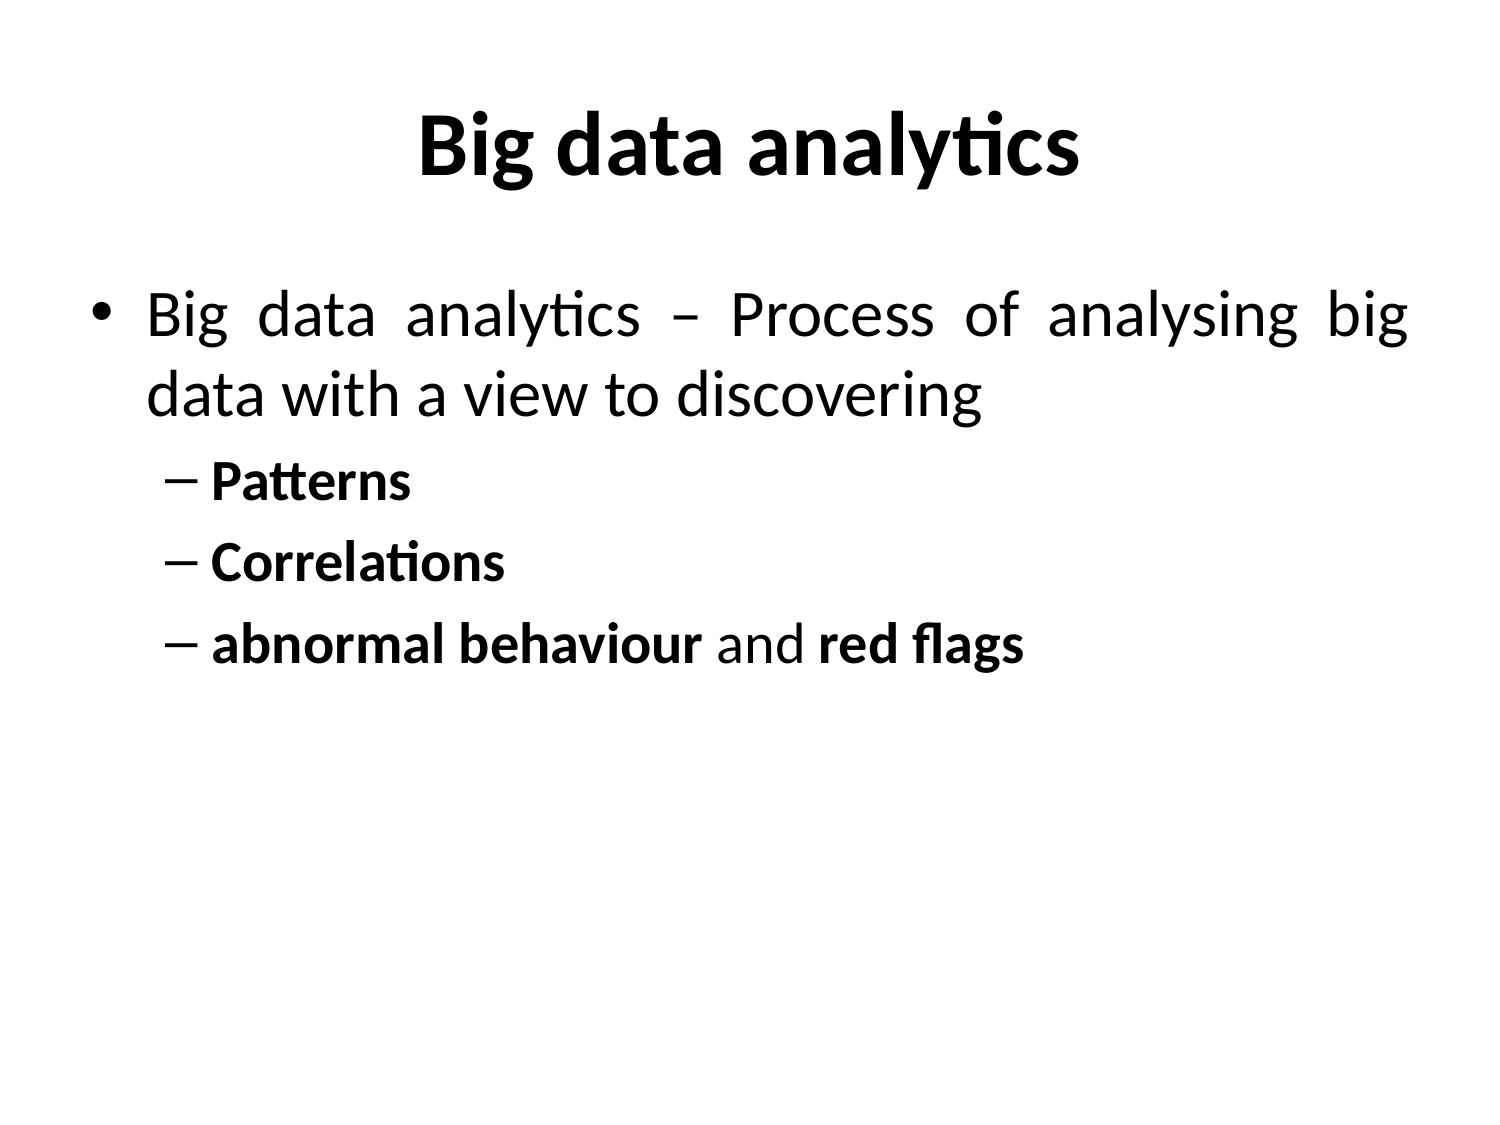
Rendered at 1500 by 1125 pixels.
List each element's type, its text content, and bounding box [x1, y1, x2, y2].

title Big data analytics [75, 45, 1425, 233]
list Big data analytics – Process of analysing big data with a view to discovering Patterns Correlations abnormal behaviour and red flags [75, 262, 1425, 1005]
